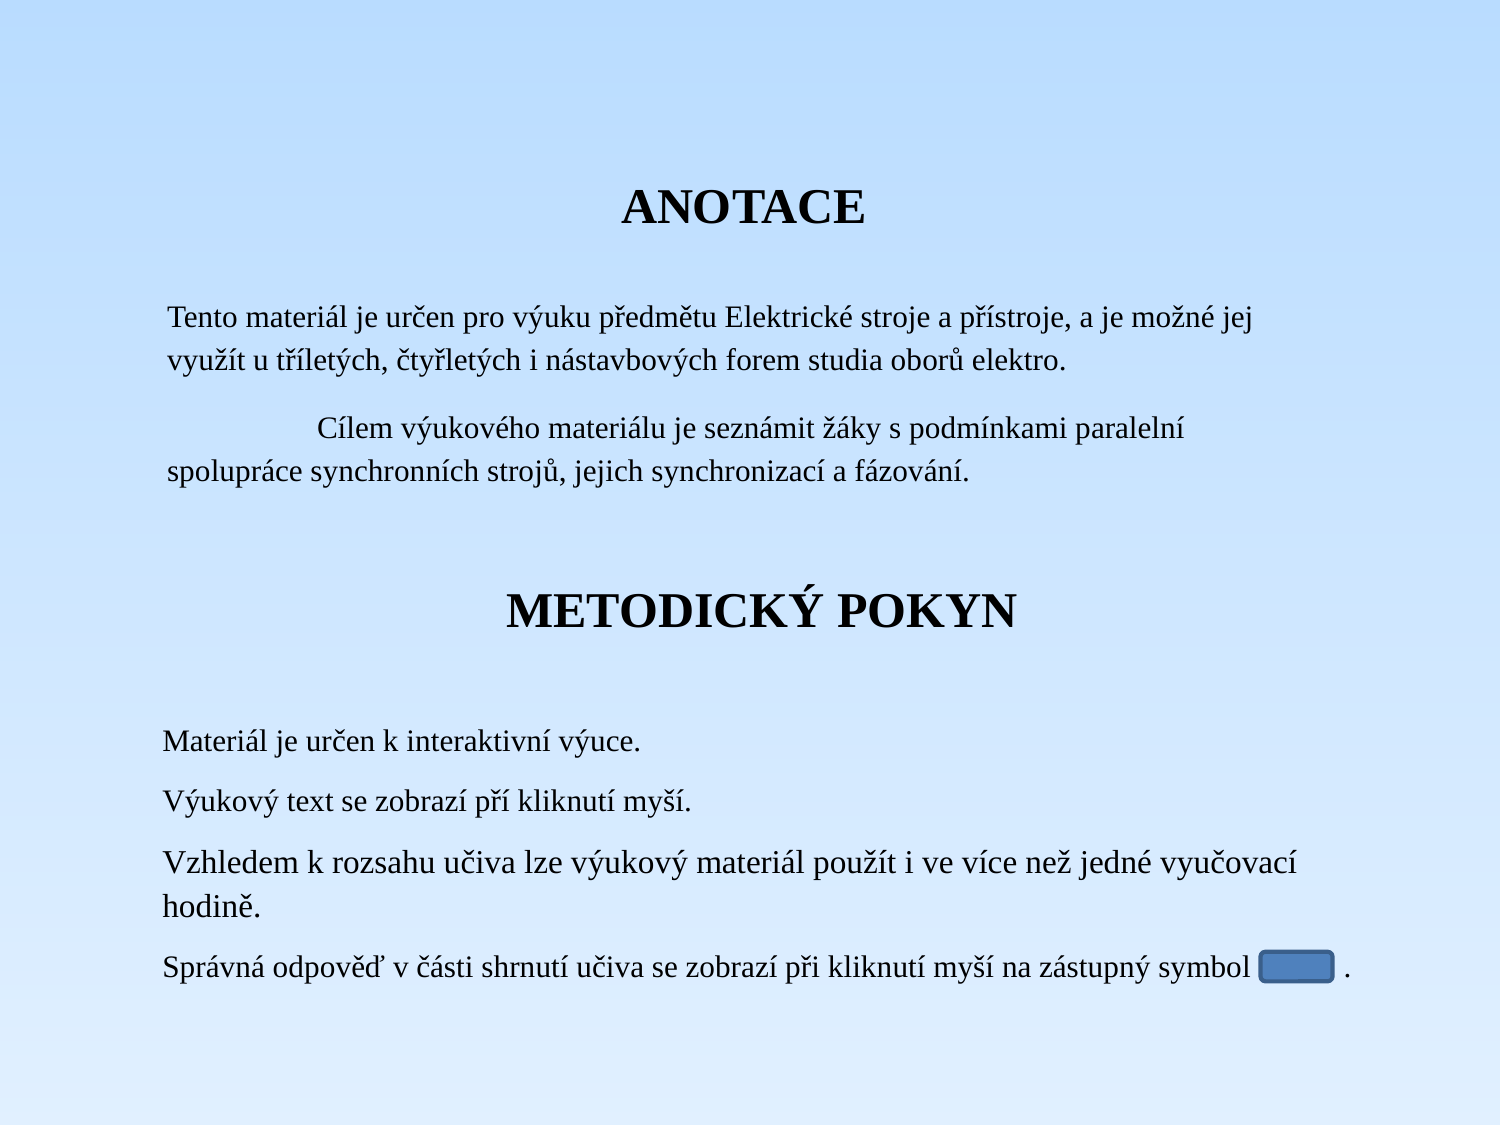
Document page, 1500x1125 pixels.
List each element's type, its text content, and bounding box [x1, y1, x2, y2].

text_box Tento materiál je určen pro výuku předmětu Elektrické stroje a přístroje, a je možné jej využít u tříletých, čtyřletých i nástavbových forem studia oborů elektro. Cílem výukového materiálu je seznámit žáky s podmínkami paralelní spolupráce synchronních strojů, jejich synchronizací a fázování. [152, 283, 1336, 496]
text_box ANOTACE [218, 160, 1269, 242]
text_box [1258, 949, 1335, 984]
text_box METODICKÝ POKYN Materiál je určen k interaktivní výuce. Výukový text se zobrazí pří kliknutí myší. Vzhledem k rozsahu učiva lze výukový materiál použít i ve více než jedné vyučovací hodině. Správná odpověď v části shrnutí učiva se zobrazí při kliknutí myší na zástupný symbol . [147, 564, 1377, 1052]
